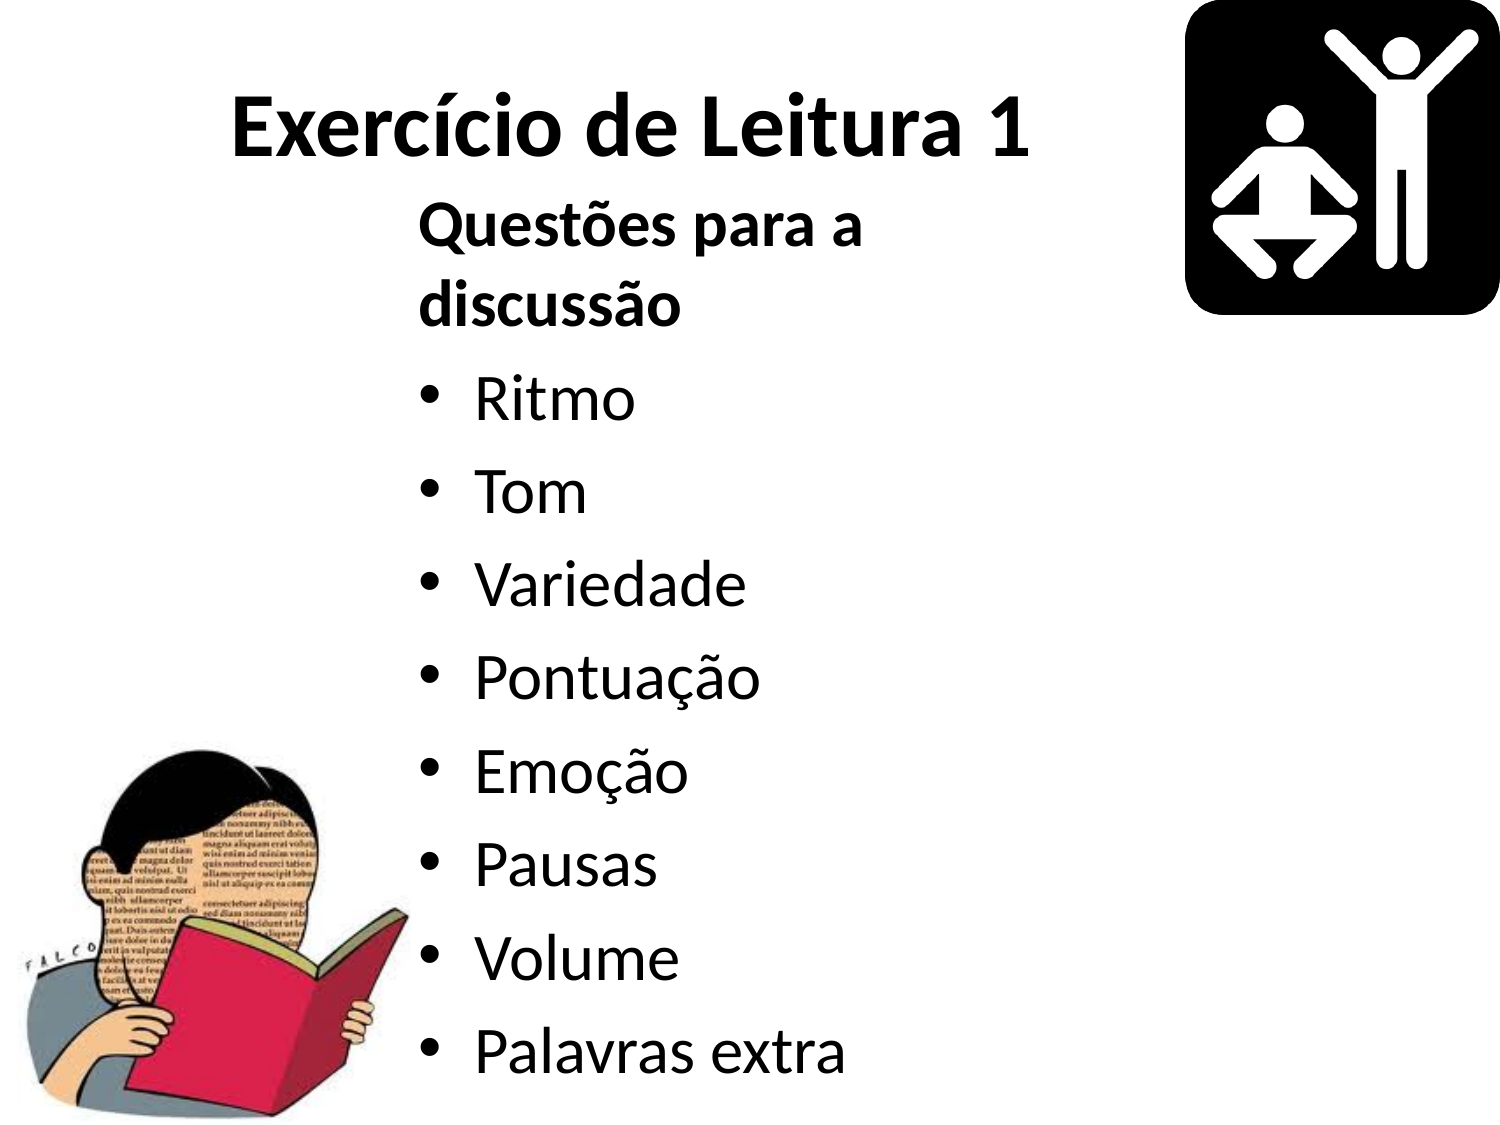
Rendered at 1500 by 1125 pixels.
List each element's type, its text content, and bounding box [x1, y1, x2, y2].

list Questões para a discussão Ritmo Tom Variedade Pontuação Emoção Pausas Volume Palavras extra [402, 172, 1065, 1067]
picture [1185, 0, 1500, 315]
title Exercício de Leitura 1 [76, 66, 1180, 173]
picture [17, 741, 419, 1125]
